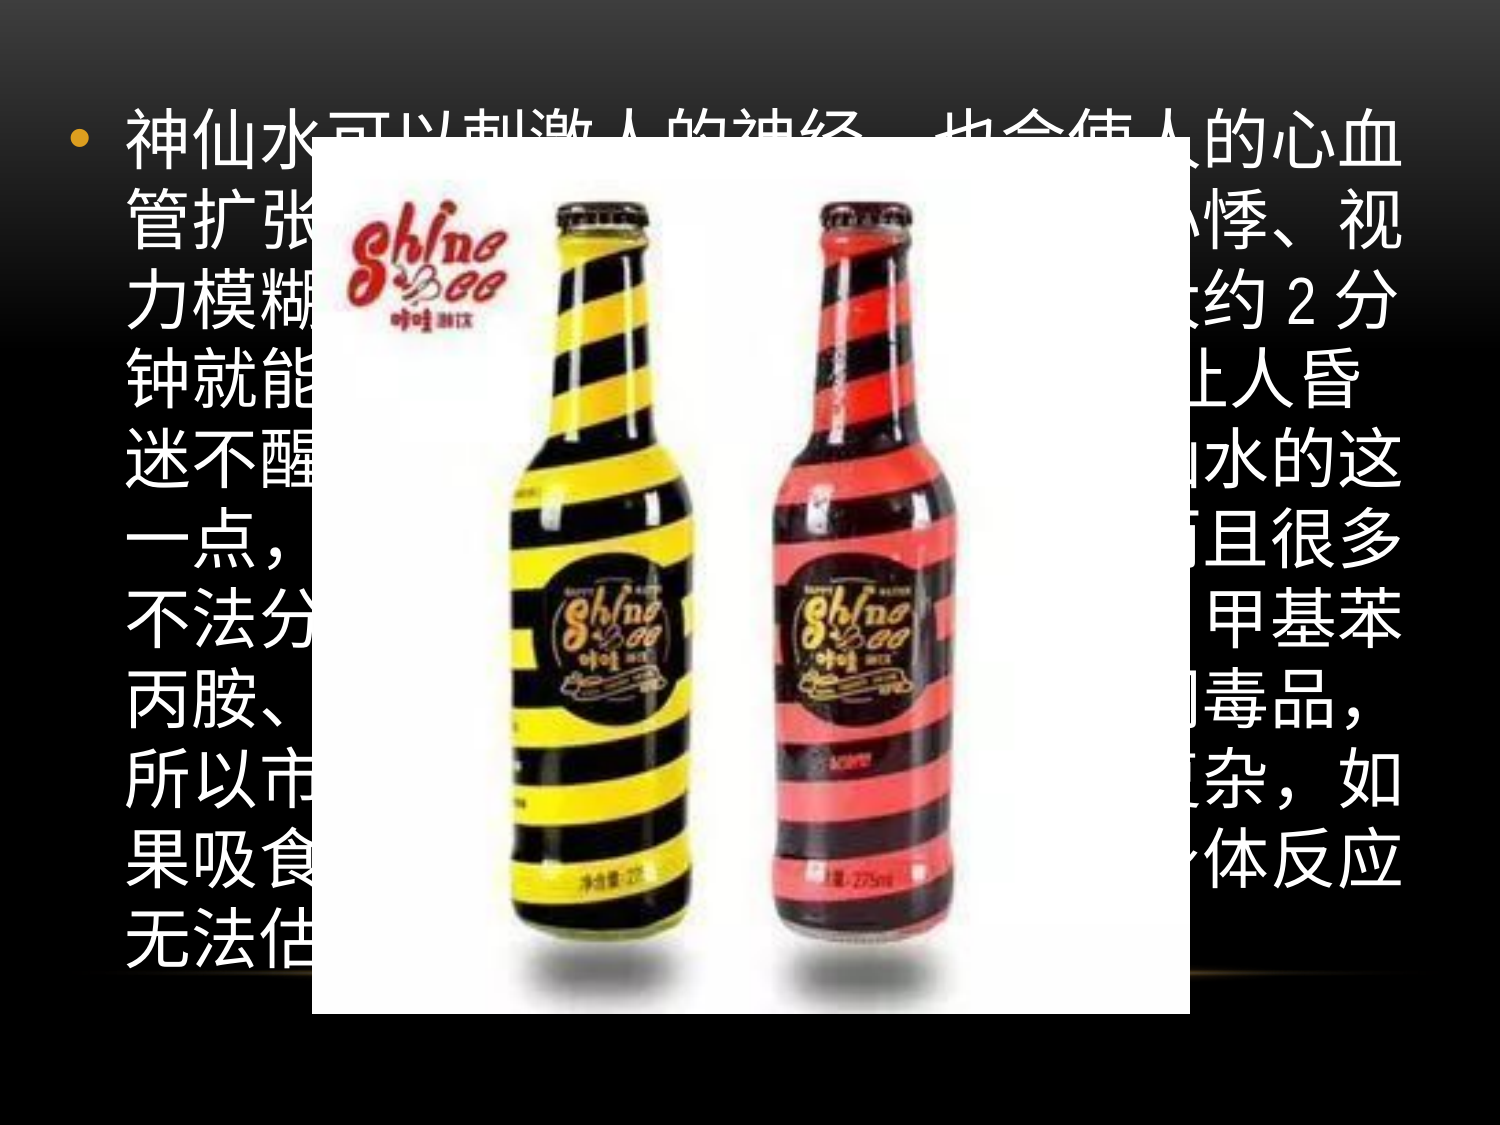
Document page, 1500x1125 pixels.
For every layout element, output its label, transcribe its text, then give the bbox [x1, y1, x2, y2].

picture [0, 0, 1500, 1125]
list 神仙水可以刺激人的神经，也会使人的心血管扩张，然后让人会产生像头晕、心悸、视力模糊和贫血。神仙水起效很快，大约2分钟就能够让人昏睡，10分钟就可以让人昏迷不醒，很多不法分子就是看重神仙水的这一点，所以选择用神仙水来作案。而且很多不法分子还往其中掺杂一些可卡因、甲基苯丙胺、苯丙胺、氯胺酮等等各种不同毒品，所以市面上的很多神仙水成分十分复杂，如果吸食者吸食后，会发生什么样的身体反应无法估量。 [53, 90, 1436, 931]
